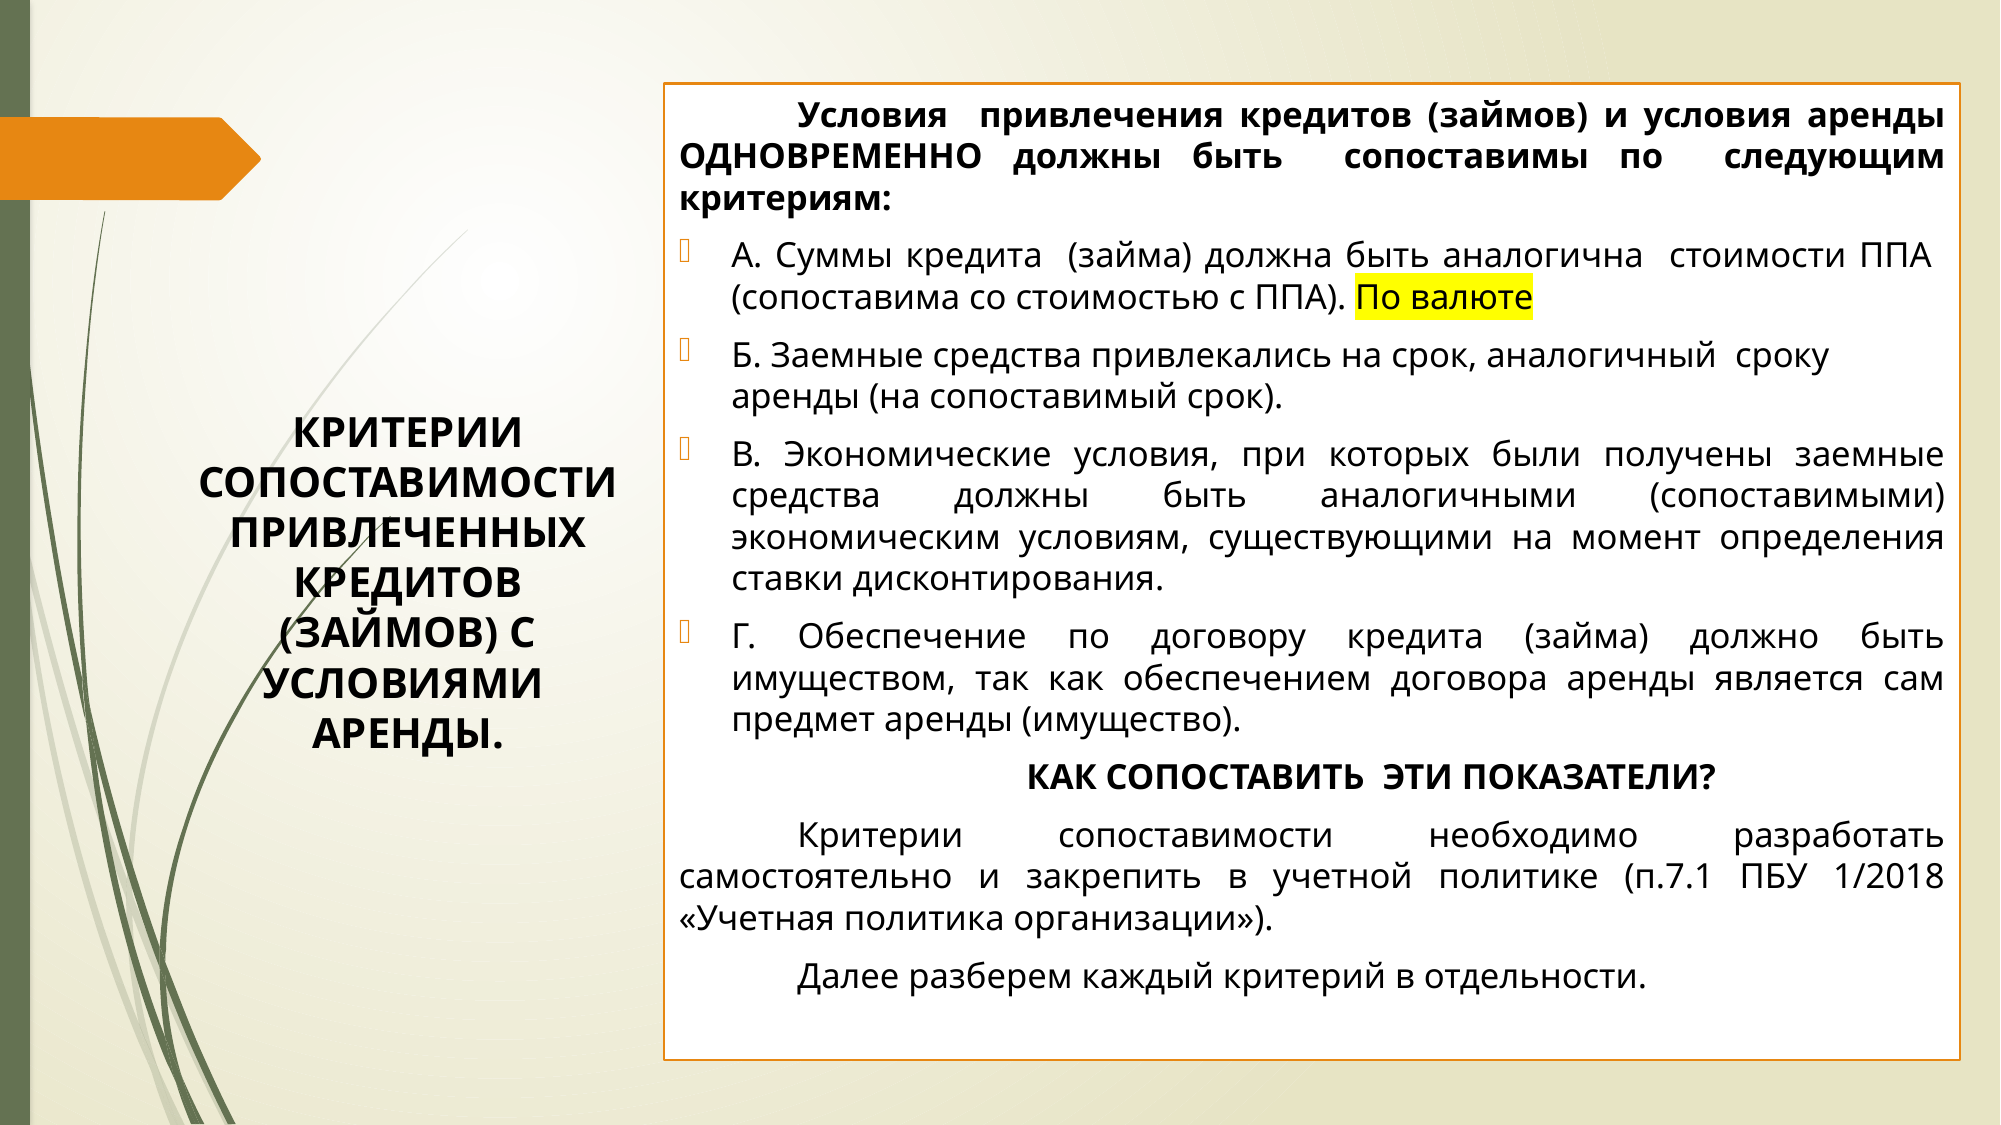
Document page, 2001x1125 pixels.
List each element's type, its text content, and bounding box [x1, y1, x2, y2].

list КРИТЕРИИ сопоставимости привлеченных кредитов (займов) с условиями аренды. [179, 231, 637, 931]
list Условия привлечения кредитов (займов) и условия аренды ОДНОВРЕМЕННО должны быть сопоставимы по следующим критериям: А. Суммы кредита (займа) должна быть аналогична стоимости ППА (сопоставима со стоимостью с ППА). По валюте Б. Заемные средства привлекались на срок, аналогичный сроку аренды (на сопоставимый срок). В. Экономические условия, при которых были получены заемные средства должны быть аналогичными (сопоставимыми) экономическим условиям, существующими на момент определения ставки дисконтирования. Г. Обеспечение по договору кредита (займа) должно быть имуществом, так как обеспечением договора аренды является сам предмет аренды (имущество). КАК СОПОСТАВИТЬ ЭТИ ПОКАЗАТЕЛИ? Критерии сопоставимости необходимо разработать самостоятельно и закрепить в учетной политике (п.7.1 ПБУ 1/2018 «Учетная политика организации»). Далее разберем каждый критерий в отдельности. [663, 82, 1961, 1061]
